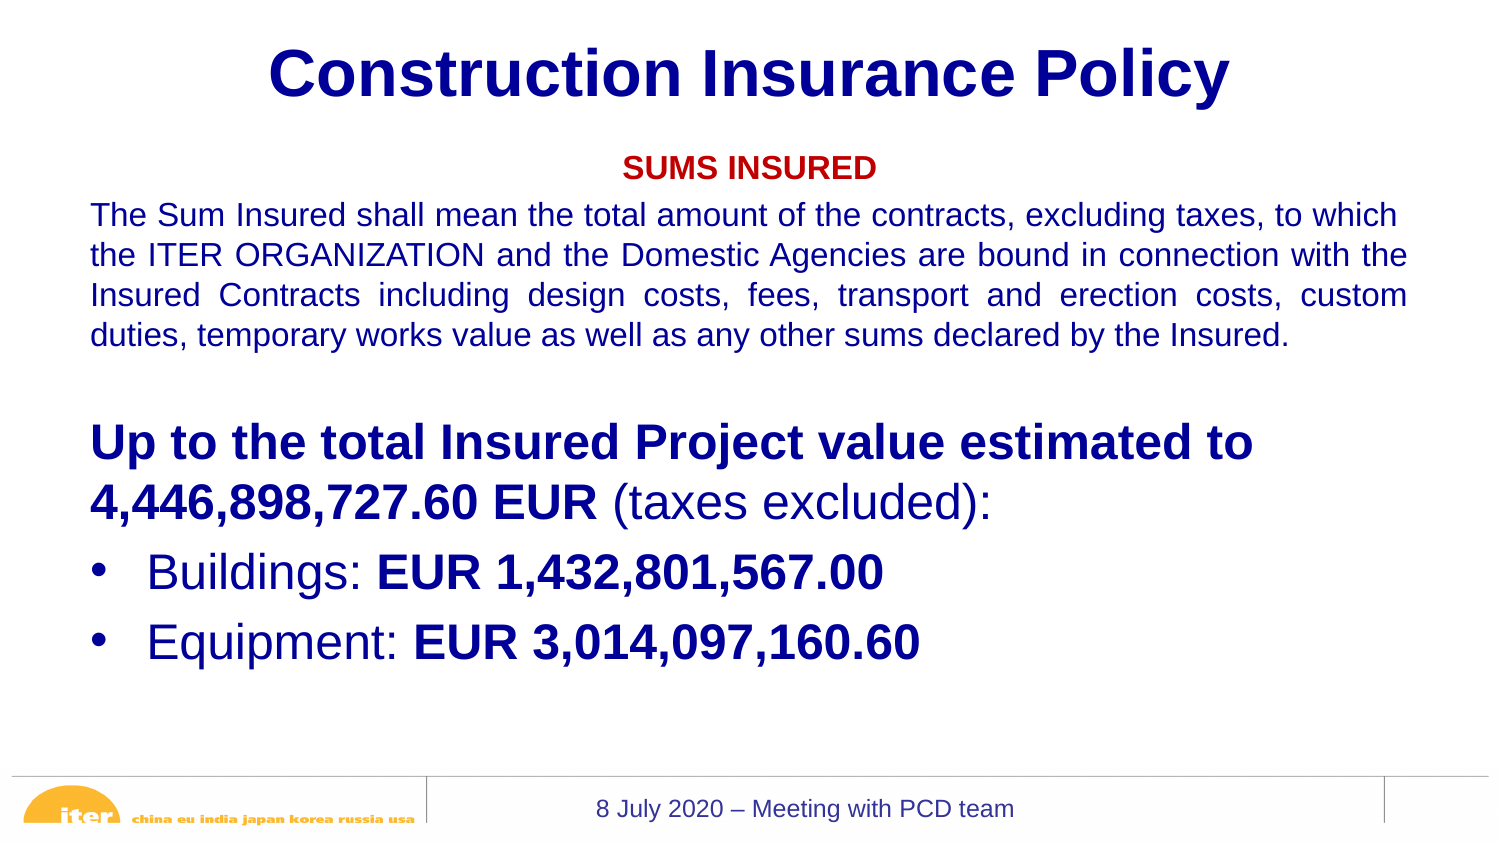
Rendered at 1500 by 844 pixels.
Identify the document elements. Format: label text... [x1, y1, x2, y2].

picture [0, 767, 1500, 844]
list SUMS INSURED The Sum Insured shall mean the total amount of the contracts, excluding taxes, to which the ITER ORGANIZATION and the Domestic Agencies are bound in connection with the Insured Contracts including design costs, fees, transport and erection costs, custom duties, temporary works value as well as any other sums declared by the Insured. Up to the total Insured Project value estimated to 4,446,898,727.60 EUR (taxes excluded): Buildings: EUR 1,432,801,567.00 Equipment: EUR 3,014,097,160.60 [75, 138, 1425, 696]
title Construction Insurance Policy [0, 0, 1500, 139]
